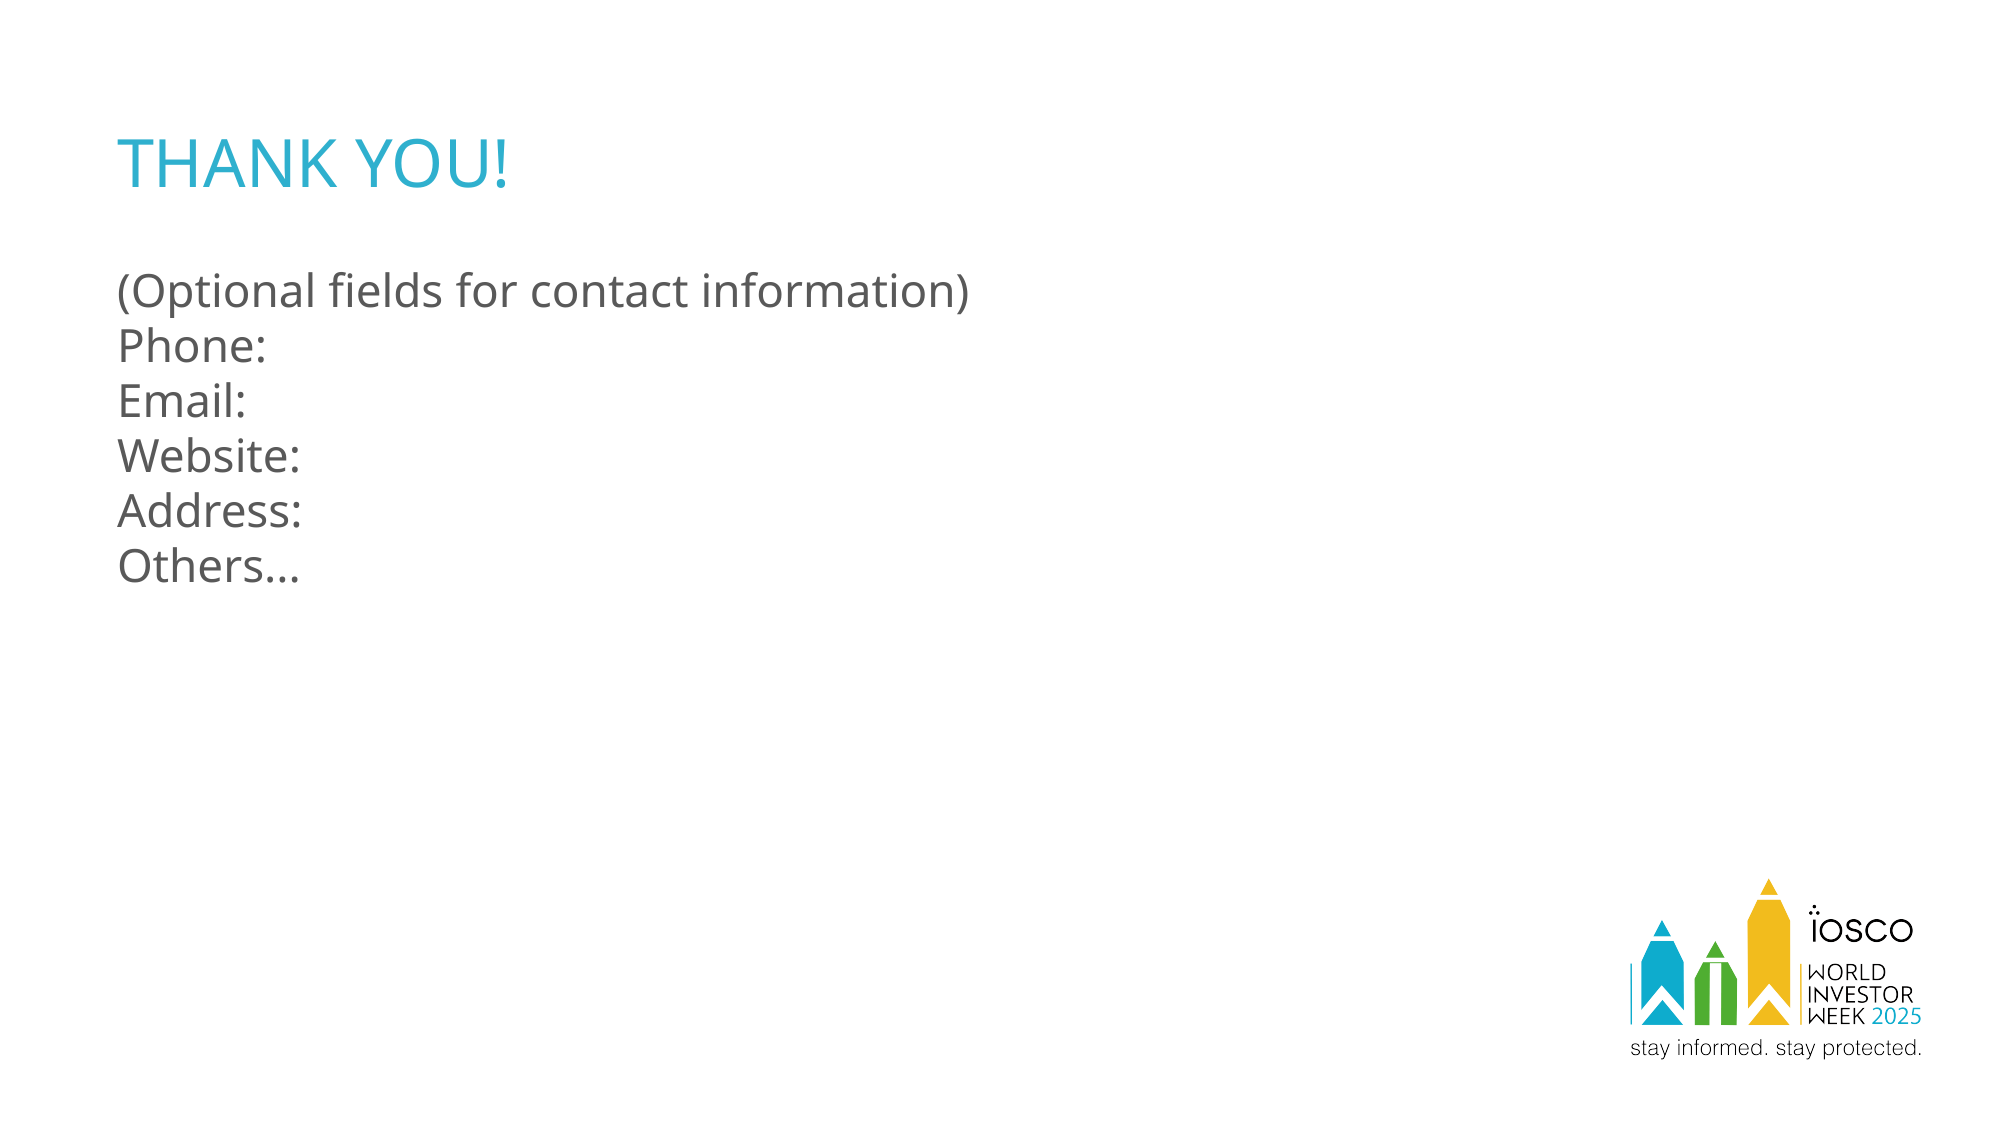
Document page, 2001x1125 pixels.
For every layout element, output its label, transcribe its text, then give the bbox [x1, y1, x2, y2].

picture [1621, 867, 1932, 1068]
text_box (Optional fields for contact information) Phone: Email: Website: Address: Others... [102, 254, 1934, 600]
text_box THANK YOU! [102, 113, 552, 209]
